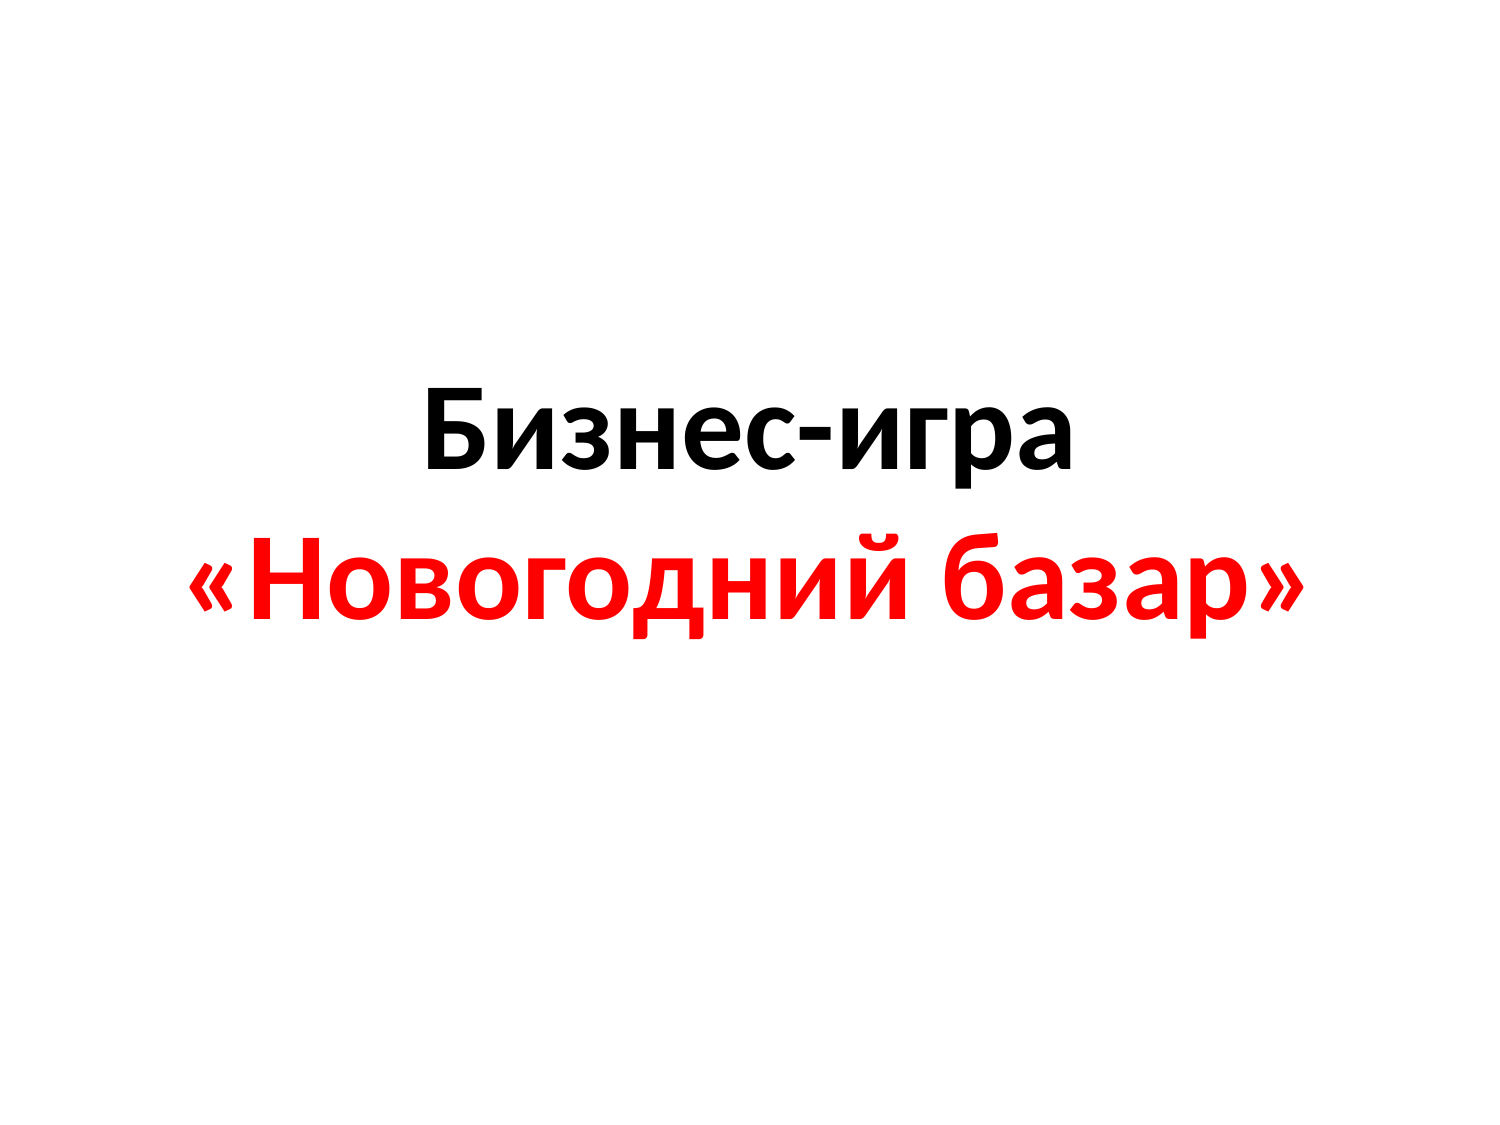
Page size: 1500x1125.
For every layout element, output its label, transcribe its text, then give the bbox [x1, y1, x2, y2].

title Бизнес-игра «Новогодний базар» [112, 373, 1388, 615]
